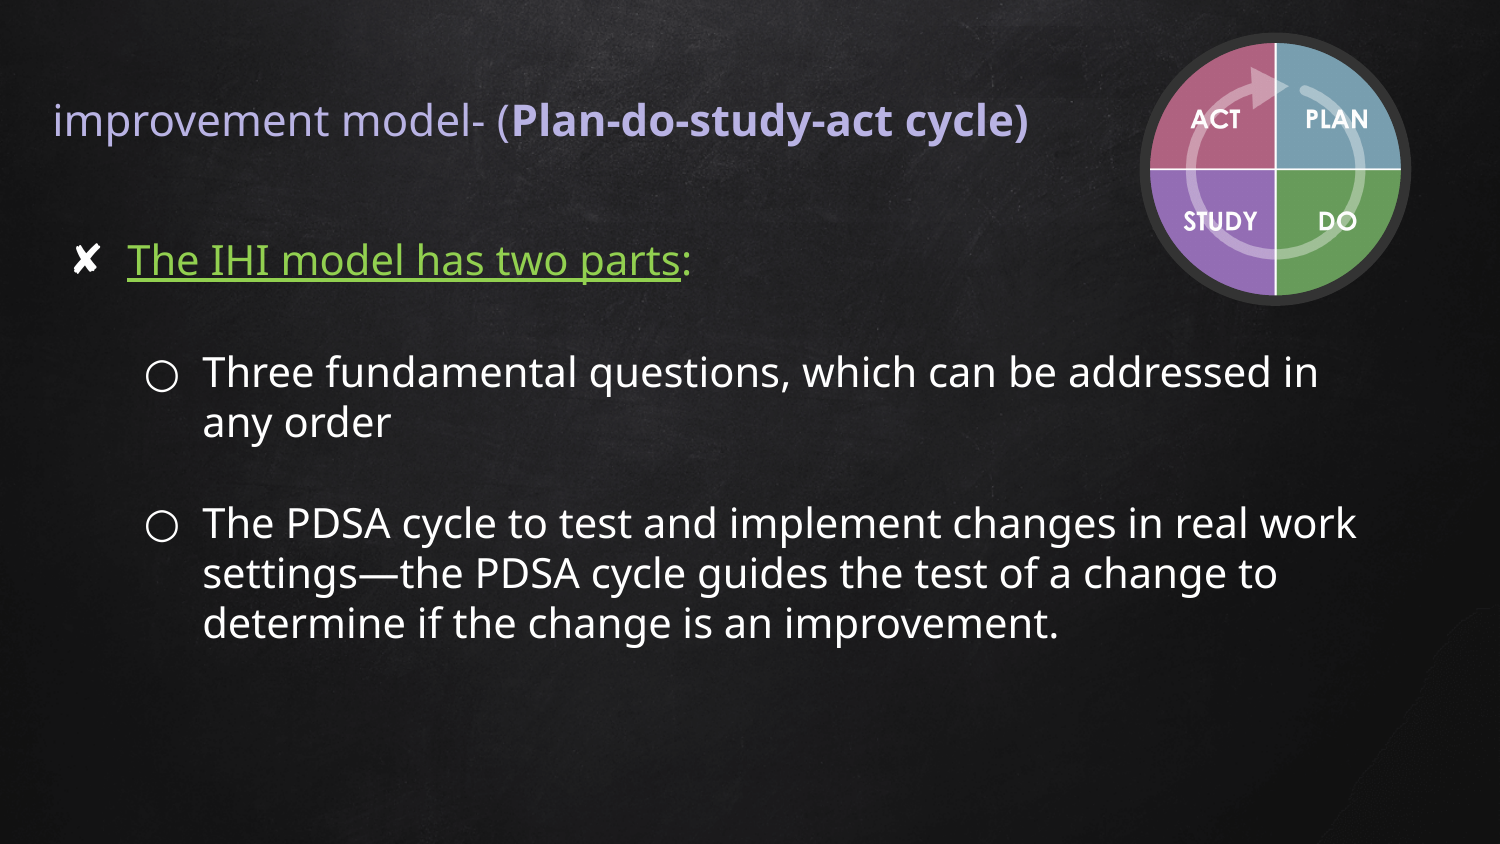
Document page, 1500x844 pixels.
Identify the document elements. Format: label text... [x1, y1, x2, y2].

list The IHI model has two parts: Three fundamental questions, which can be addressed in any order The PDSA cycle to test and implement changes in real work settings—the PDSA cycle guides the test of a change to determine if the change is an improvement. [37, 218, 1383, 709]
picture [0, 0, 1500, 844]
title improvement model- (Plan-do-study-act cycle) [0, 77, 1082, 219]
